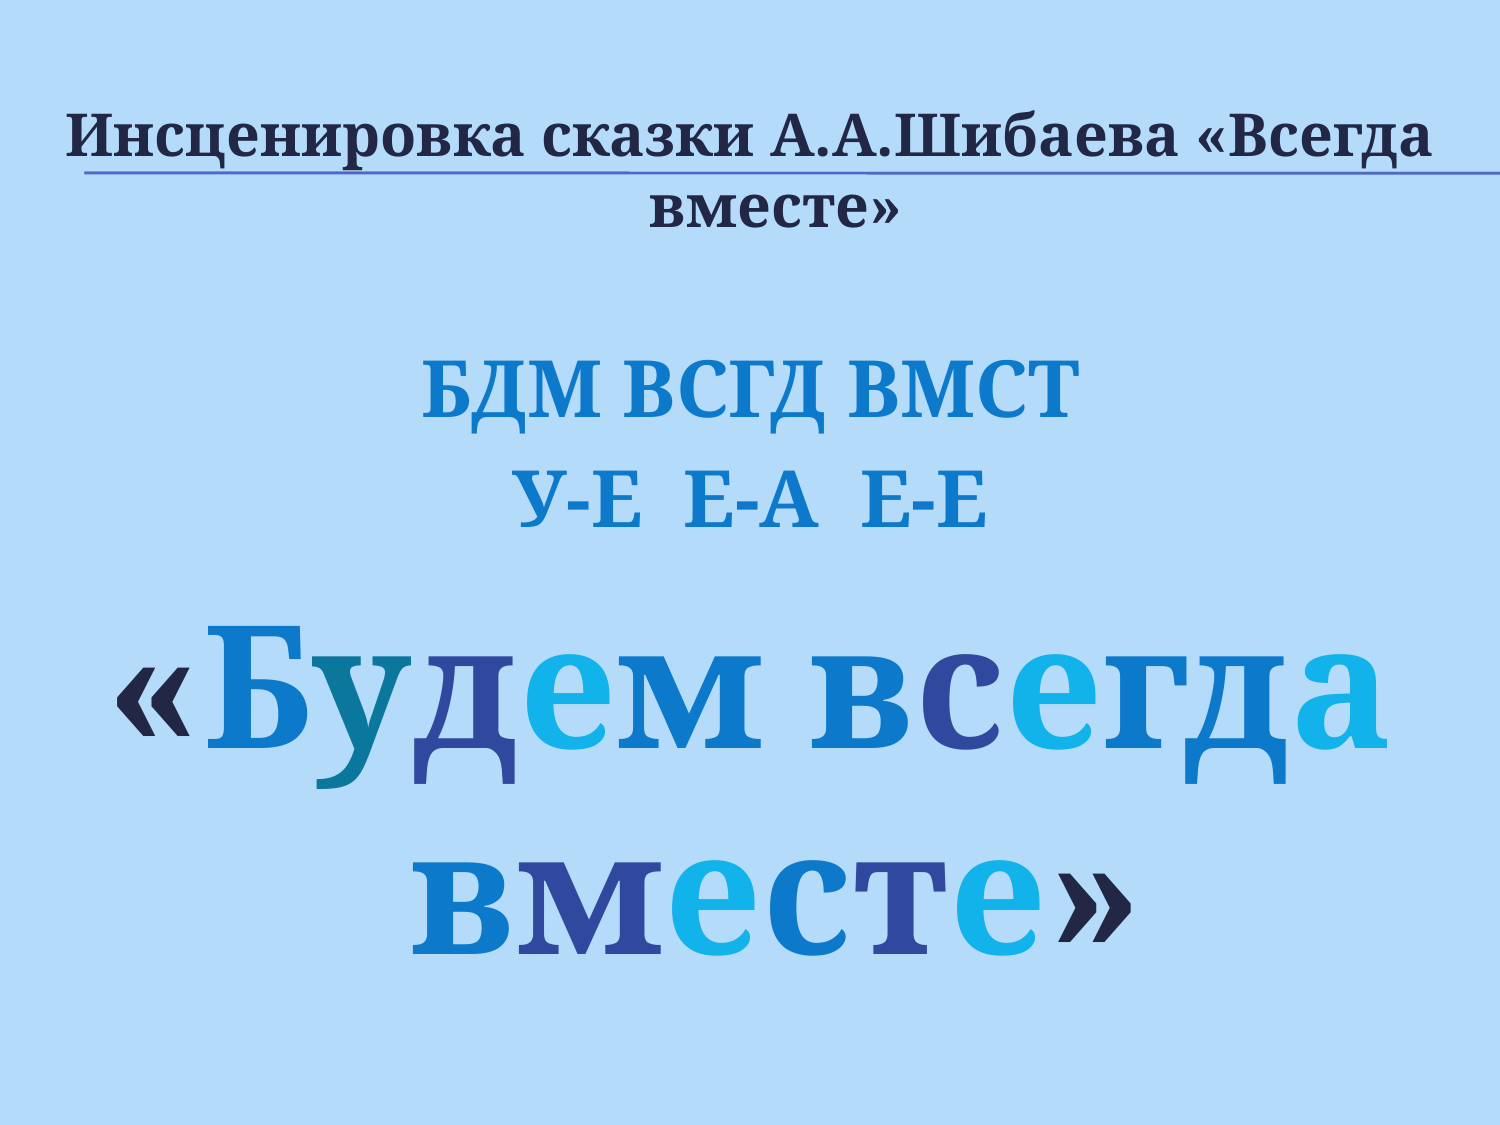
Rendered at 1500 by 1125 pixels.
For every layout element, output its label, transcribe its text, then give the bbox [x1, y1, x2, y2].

list Инсценировка сказки А.А.Шибаева «Всегда вместе» БДМ ВСГД ВМСТ У-Е Е-А Е-Е «Будем всегда вместе» [0, 89, 1500, 998]
